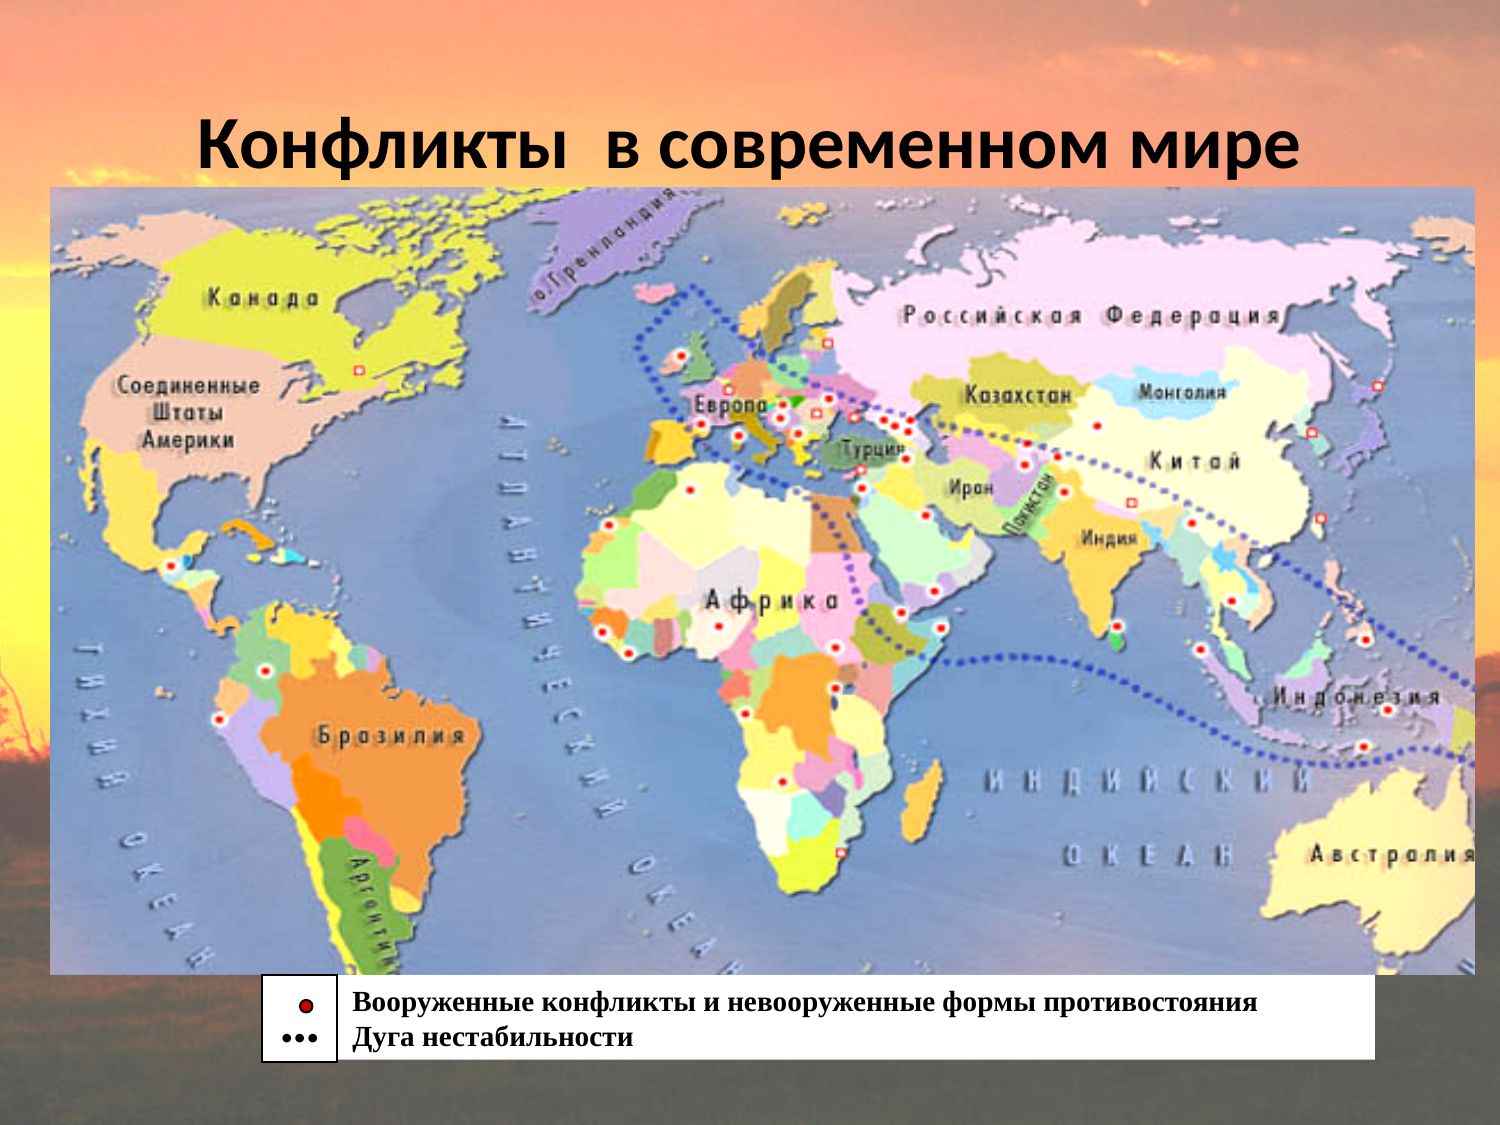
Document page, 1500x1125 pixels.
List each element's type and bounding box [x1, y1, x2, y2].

text_box [261, 974, 339, 1064]
picture [0, 0, 1500, 1125]
